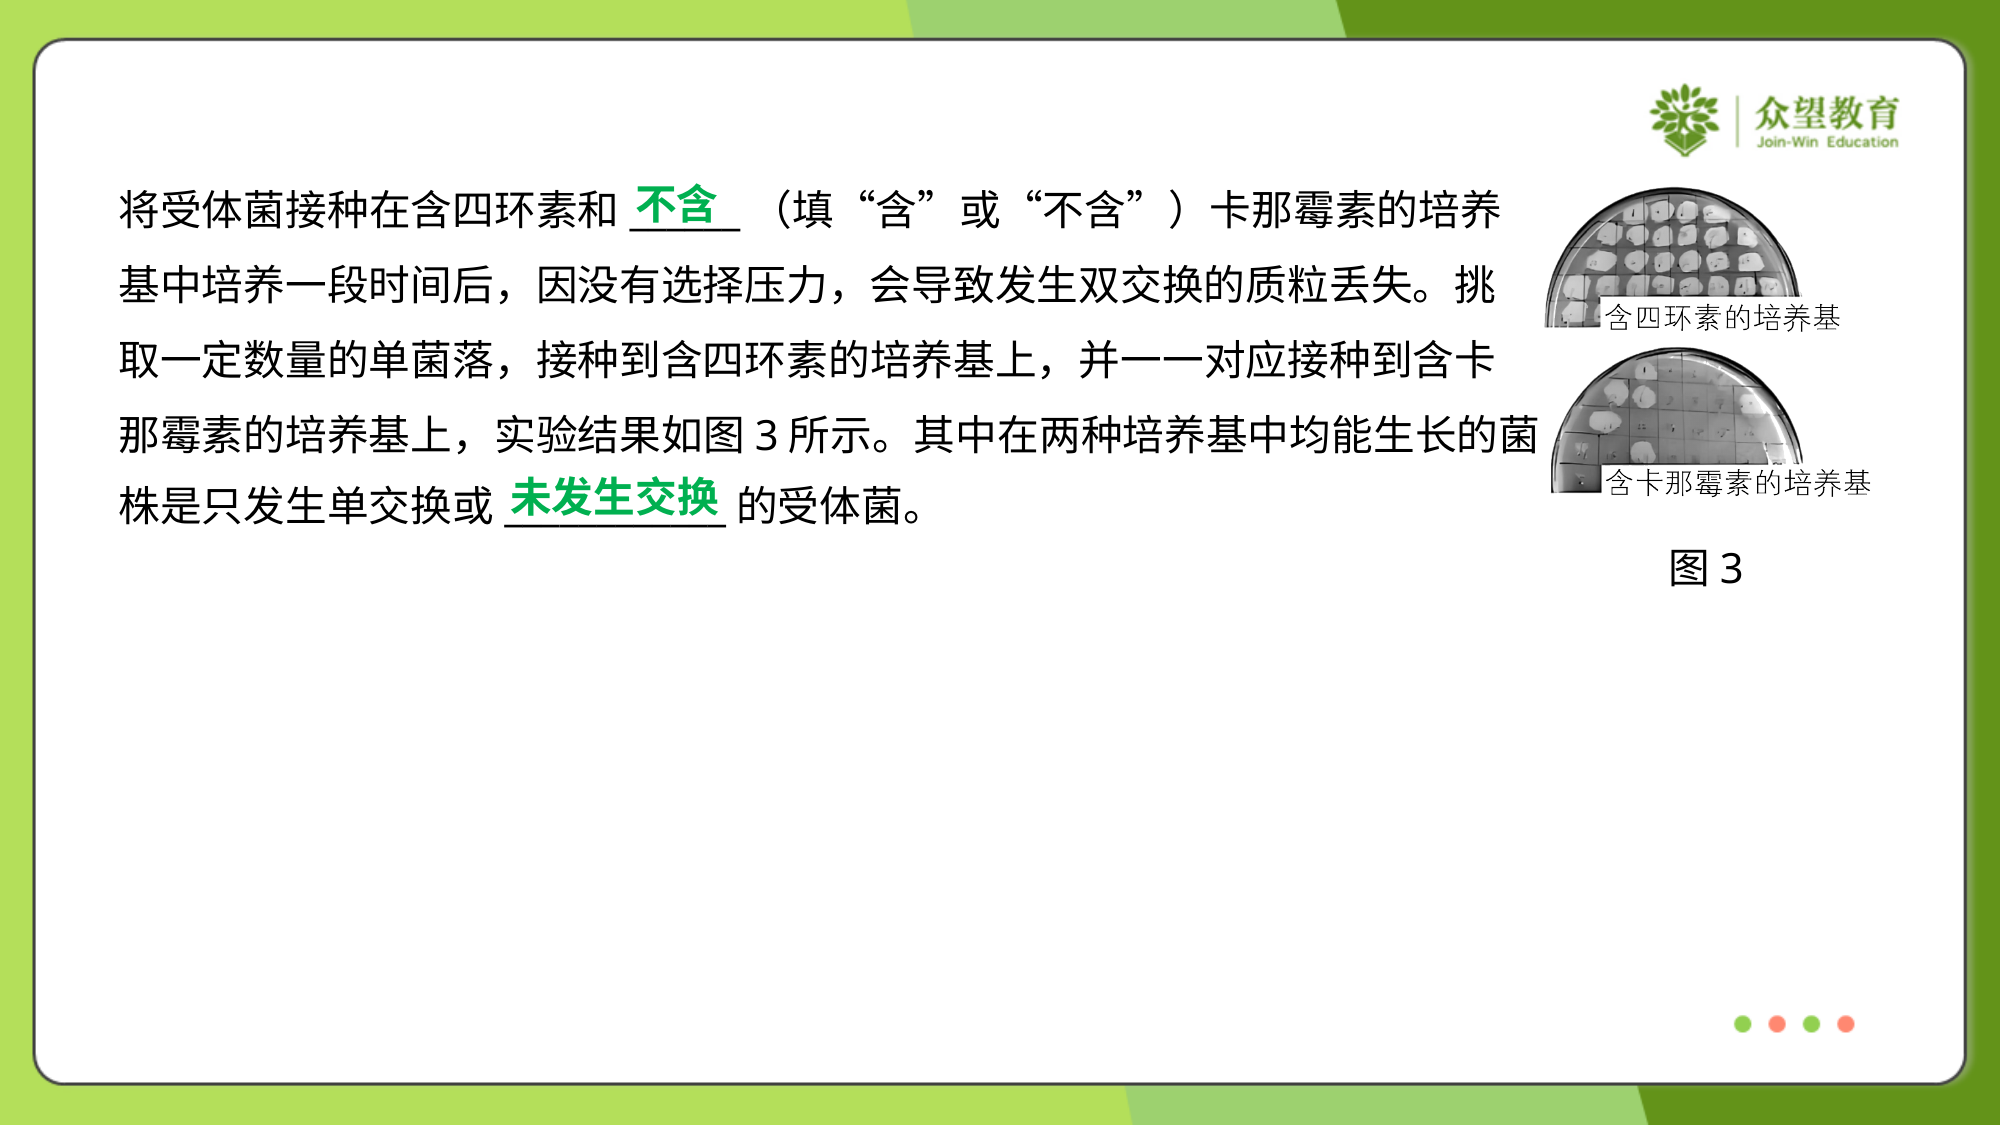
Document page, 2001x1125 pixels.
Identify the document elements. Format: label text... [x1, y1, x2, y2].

text_box 将受体菌接种在含四环素和______（填“含”或“不含”）卡那霉素的培养 基中培养一段时间后，因没有选择压力，会导致发生双交换的质粒丢失。挑 取一定数量的单菌落，接种到含四环素的培养基上，并一一对应接种到含卡 那霉素的培养基上，实验结果如图3所示。其中在两种培养基中均能生长的菌 株是只发生单交换或____________的受体菌。 [118, 158, 1530, 523]
text_box 未发生交换 [495, 449, 734, 514]
text_box 不含 [620, 152, 734, 220]
text_box 图3 [1668, 518, 1744, 652]
picture [0, 0, 2000, 1125]
